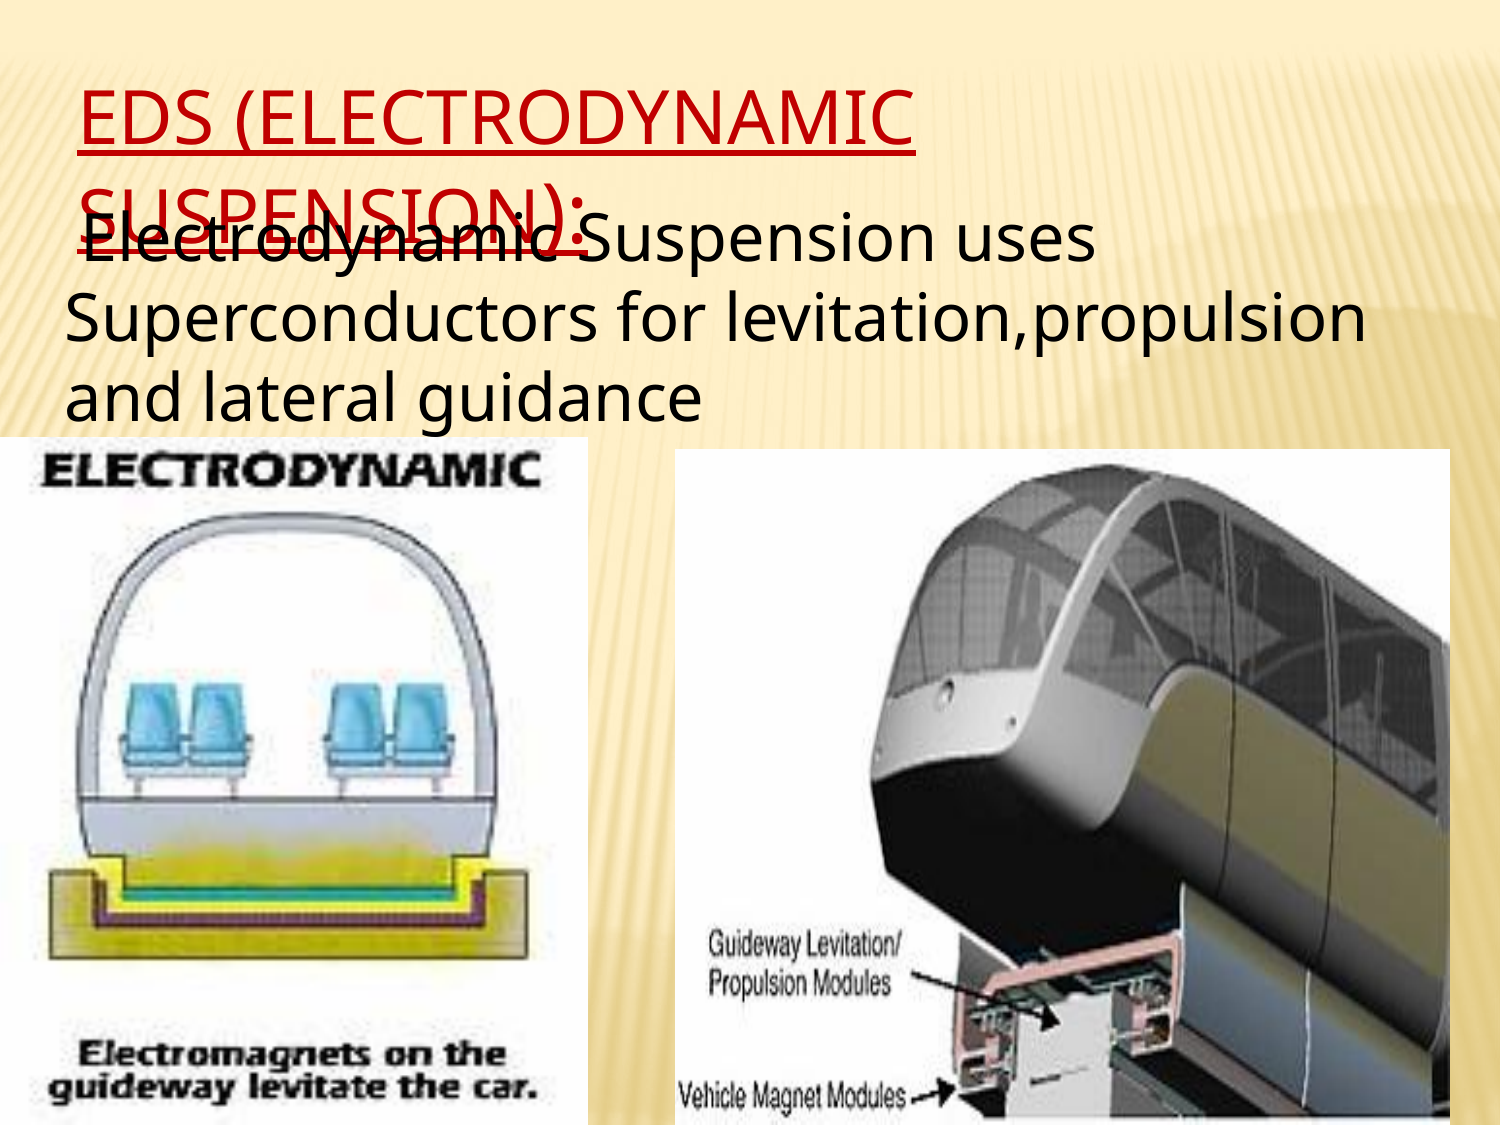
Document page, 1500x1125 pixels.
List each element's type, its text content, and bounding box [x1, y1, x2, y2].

picture [674, 449, 1451, 1125]
text_box Electrodynamic Suspension uses Superconductors for levitation,propulsion and lateral guidance [50, 187, 1425, 488]
text_box EDS (ELECTRODYNAMIC SUSPENSION): [62, 62, 1425, 187]
picture [0, 437, 588, 1125]
